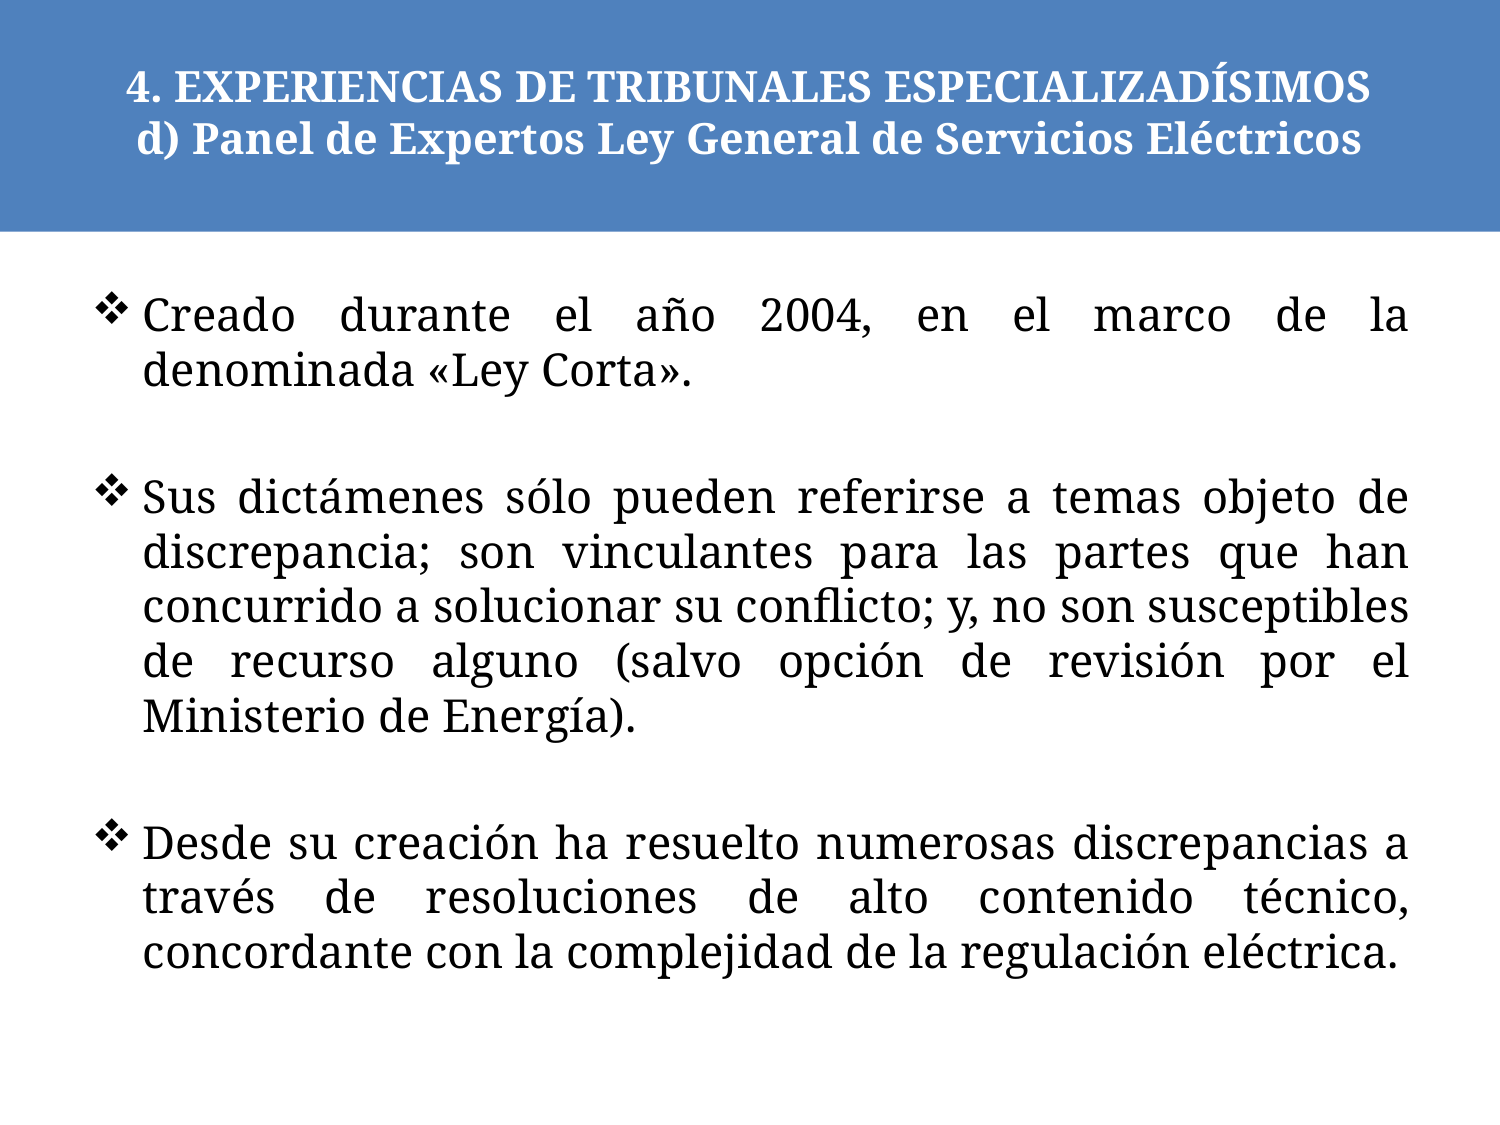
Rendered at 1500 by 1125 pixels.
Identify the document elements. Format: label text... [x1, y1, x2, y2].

title 4. EXPERIENCIAS DE TRIBUNALES ESPECIALIZADÍSIMOS d) Panel de Expertos Ley General de Servicios Eléctricos [0, 0, 1500, 232]
list Creado durante el año 2004, en el marco de la denominada «Ley Corta». Sus dictámenes sólo pueden referirse a temas objeto de discrepancia; son vinculantes para las partes que han concurrido a solucionar su conflicto; y, no son susceptibles de recurso alguno (salvo opción de revisión por el Ministerio de Energía). Desde su creación ha resuelto numerosas discrepancias a través de resoluciones de alto contenido técnico, concordante con la complejidad de la regulación eléctrica. [76, 278, 1427, 1022]
